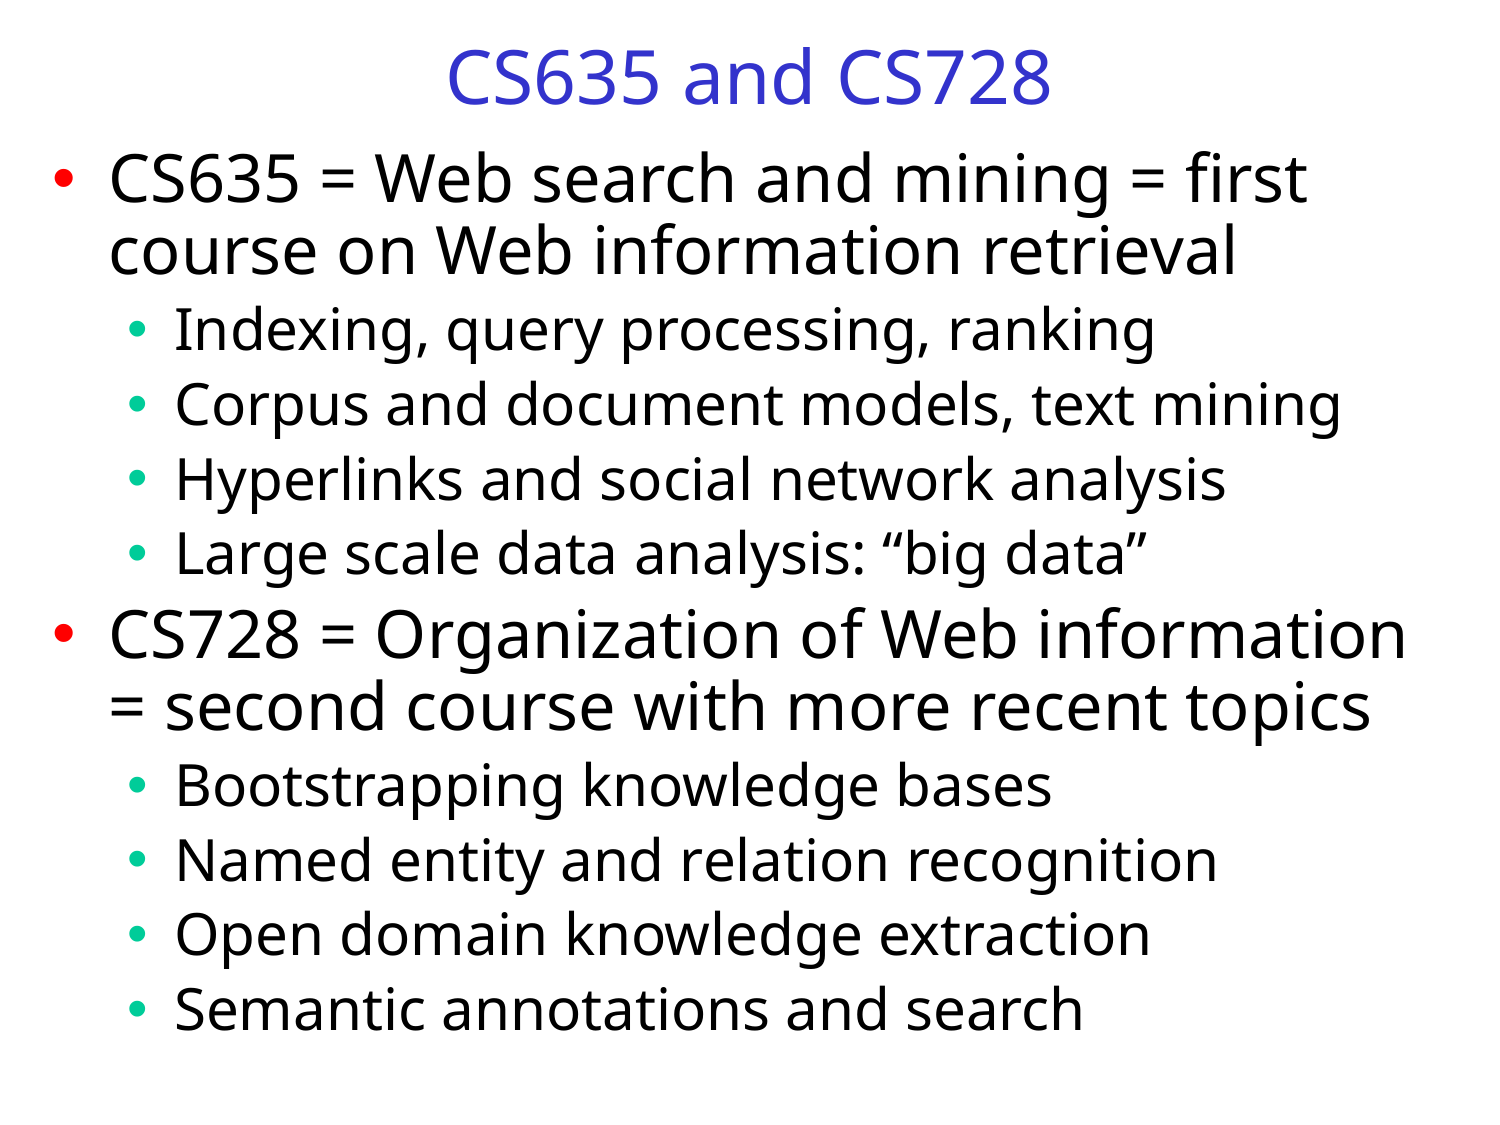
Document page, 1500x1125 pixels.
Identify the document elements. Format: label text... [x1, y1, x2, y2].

list CS635 = Web search and mining = first course on Web information retrieval Indexing, query processing, ranking Corpus and document models, text mining Hyperlinks and social network analysis Large scale data analysis: “big data” CS728 = Organization of Web information = second course with more recent topics Bootstrapping knowledge bases Named entity and relation recognition Open domain knowledge extraction Semantic annotations and search [37, 137, 1463, 1075]
title CS635 and CS728 [37, 24, 1463, 125]
